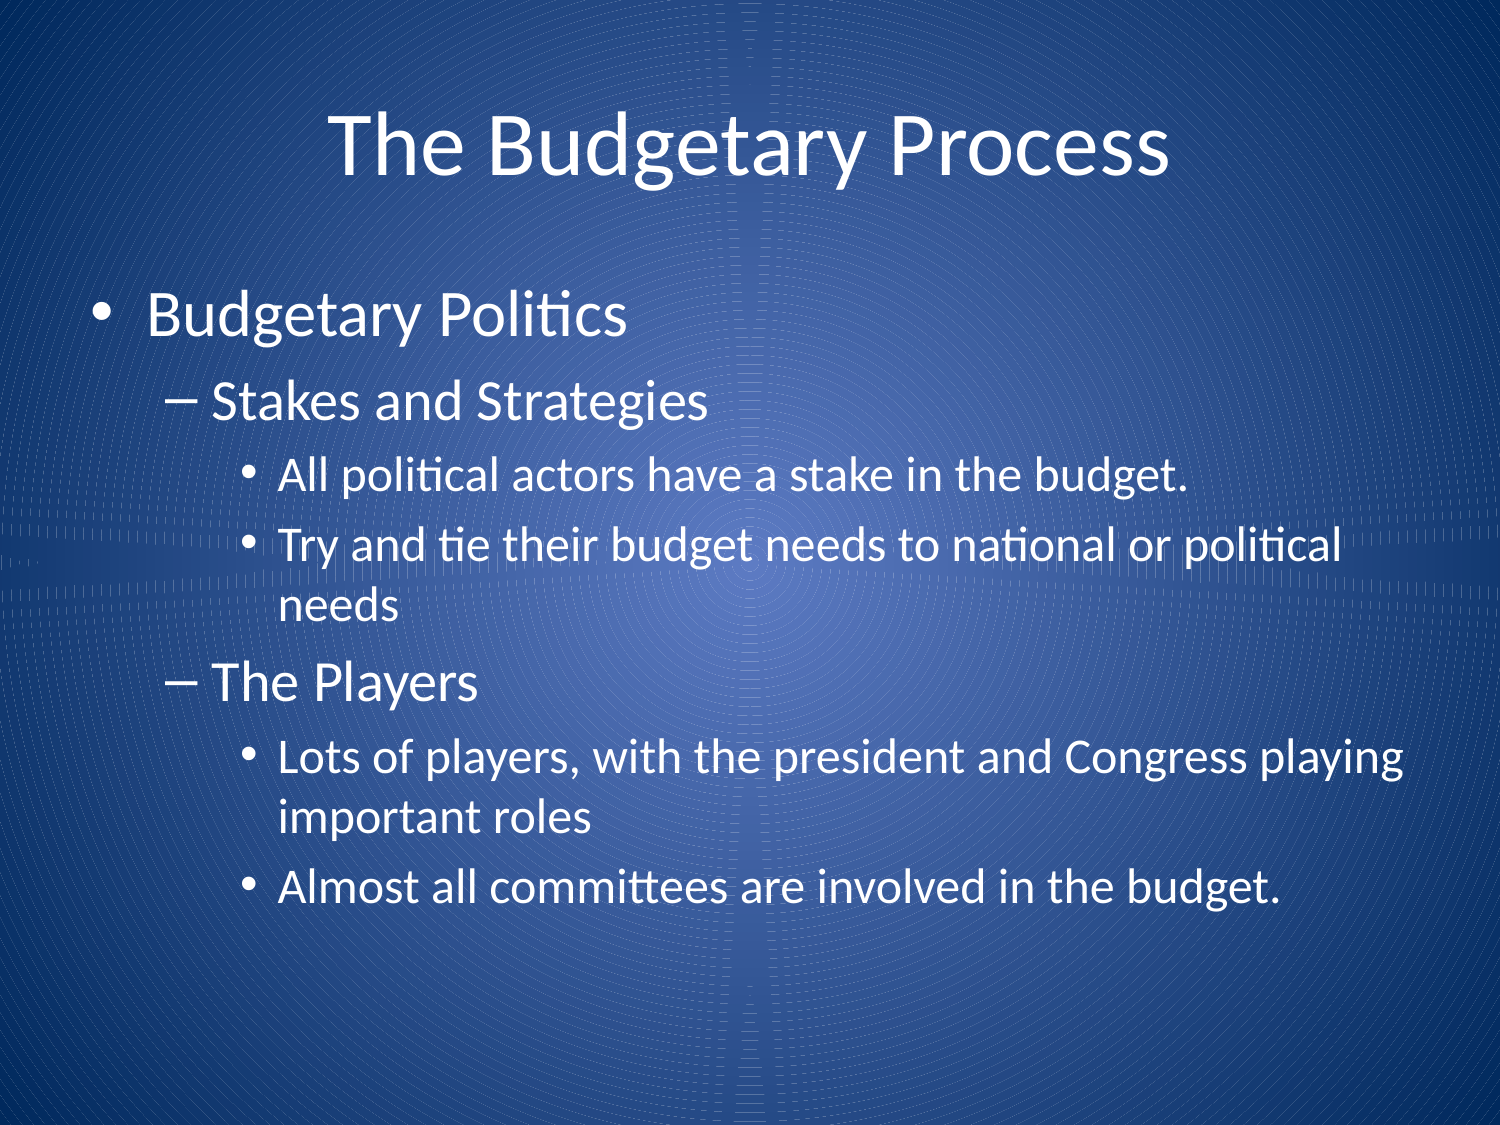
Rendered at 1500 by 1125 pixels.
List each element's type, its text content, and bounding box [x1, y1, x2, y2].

title The Budgetary Process [75, 45, 1425, 233]
list Budgetary Politics Stakes and Strategies All political actors have a stake in the budget. Try and tie their budget needs to national or political needs The Players Lots of players, with the president and Congress playing important roles Almost all committees are involved in the budget. [75, 262, 1425, 1005]
